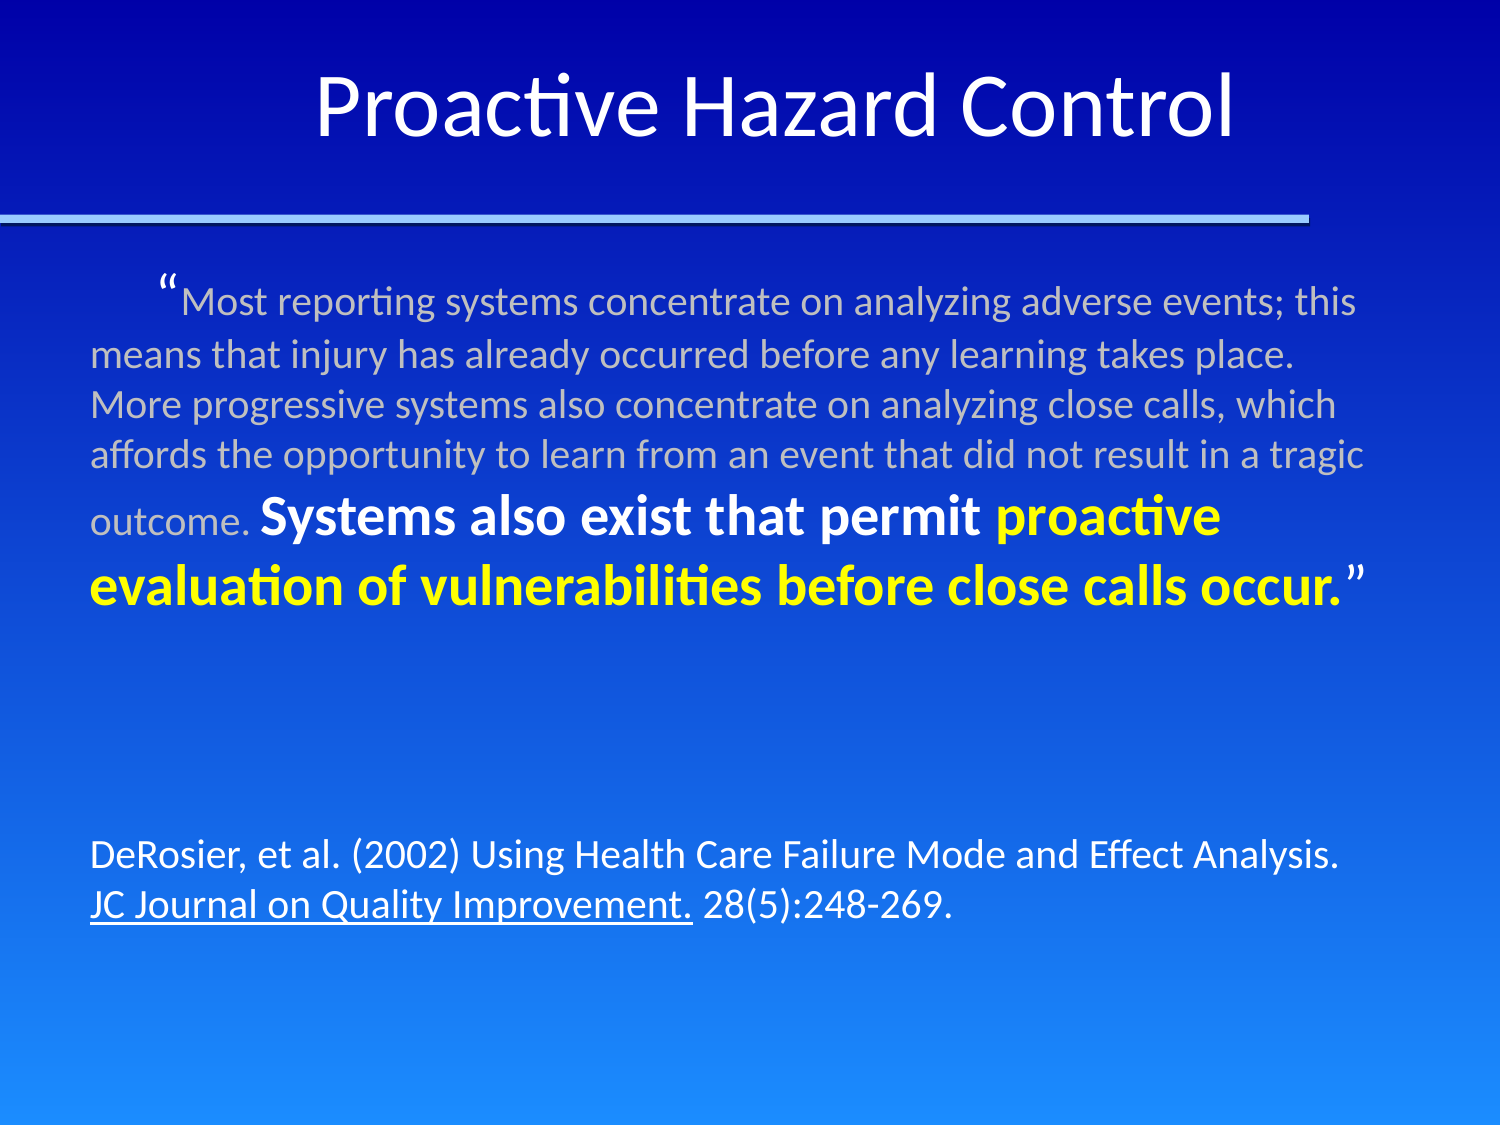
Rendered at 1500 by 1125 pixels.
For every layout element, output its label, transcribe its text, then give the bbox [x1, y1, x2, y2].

title “Most reporting systems concentrate on analyzing adverse events; this means that injury has already occurred before any learning takes place. More progressive systems also concentrate on analyzing close calls, which affords the opportunity to learn from an event that did not result in a tragic outcome. Systems also exist that permit proactive evaluation of vulnerabilities before close calls occur.” DeRosier, et al. (2002) Using Health Care Failure Mode and Effect Analysis. JC Journal on Quality Improvement. 28(5):248-269. [74, 249, 1388, 1113]
text_box Proactive Hazard Control [299, 50, 1413, 182]
